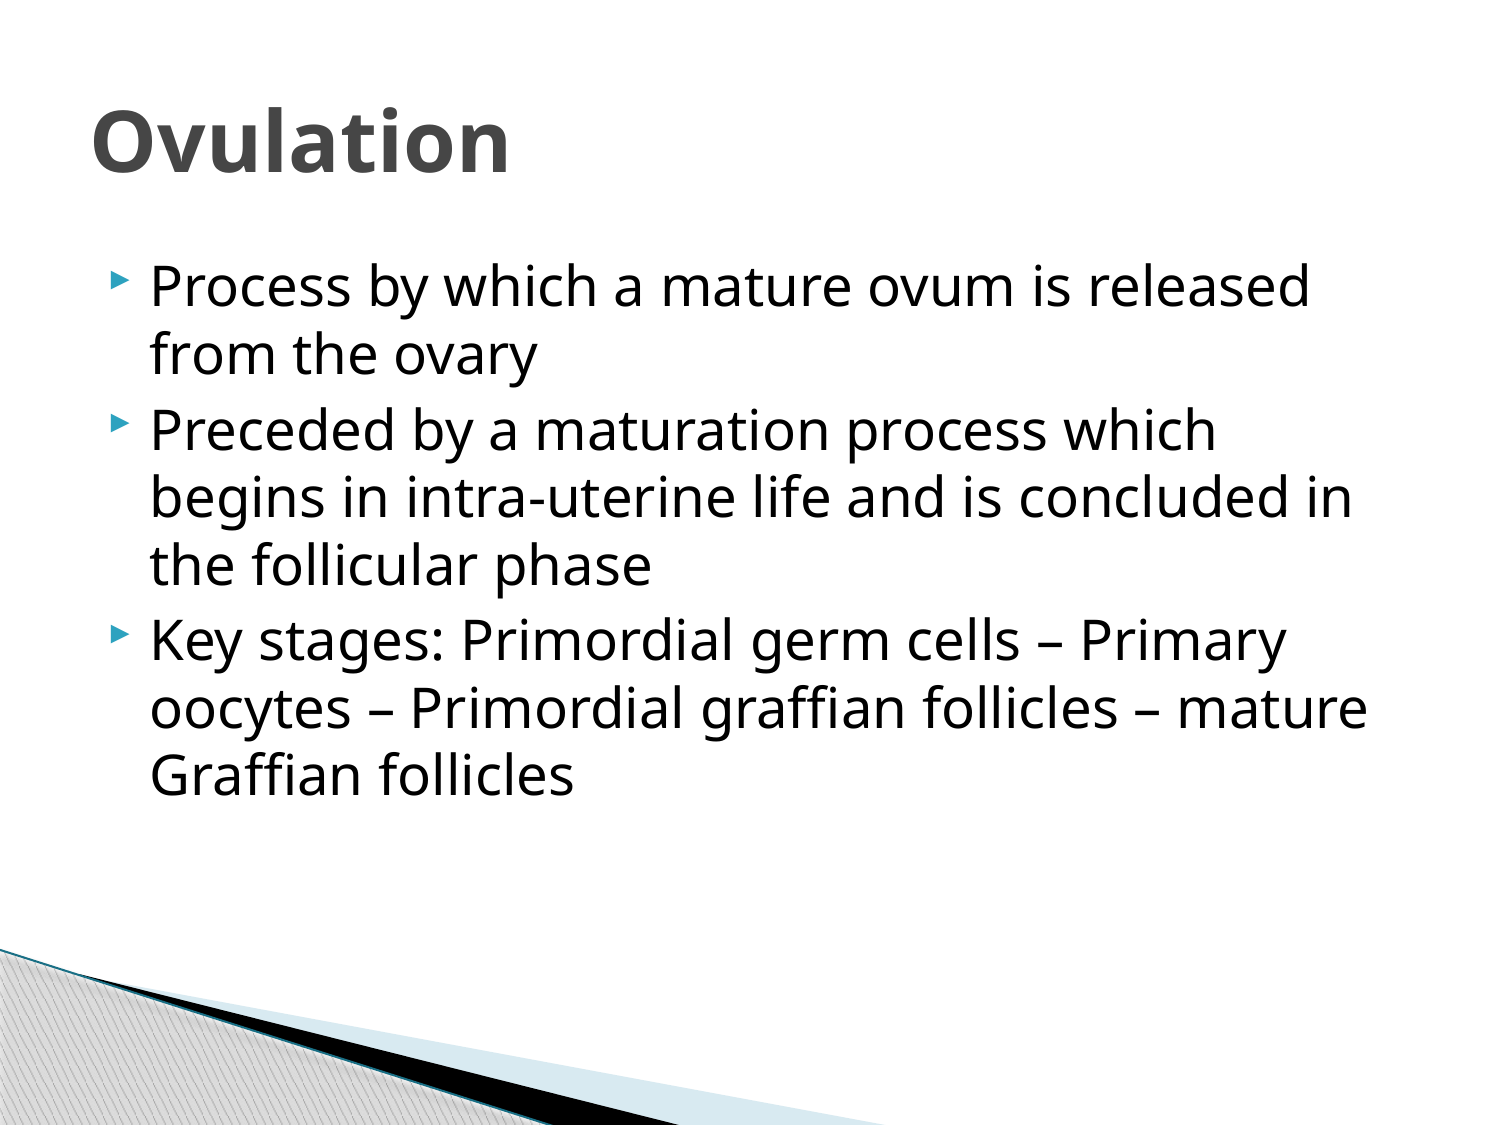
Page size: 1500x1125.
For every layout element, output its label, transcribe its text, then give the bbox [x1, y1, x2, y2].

list Process by which a mature ovum is released from the ovary Preceded by a maturation process which begins in intra-uterine life and is concluded in the follicular phase Key stages: Primordial germ cells – Primary oocytes – Primordial graffian follicles – mature Graffian follicles [75, 243, 1425, 986]
title Ovulation [75, 45, 1425, 233]
